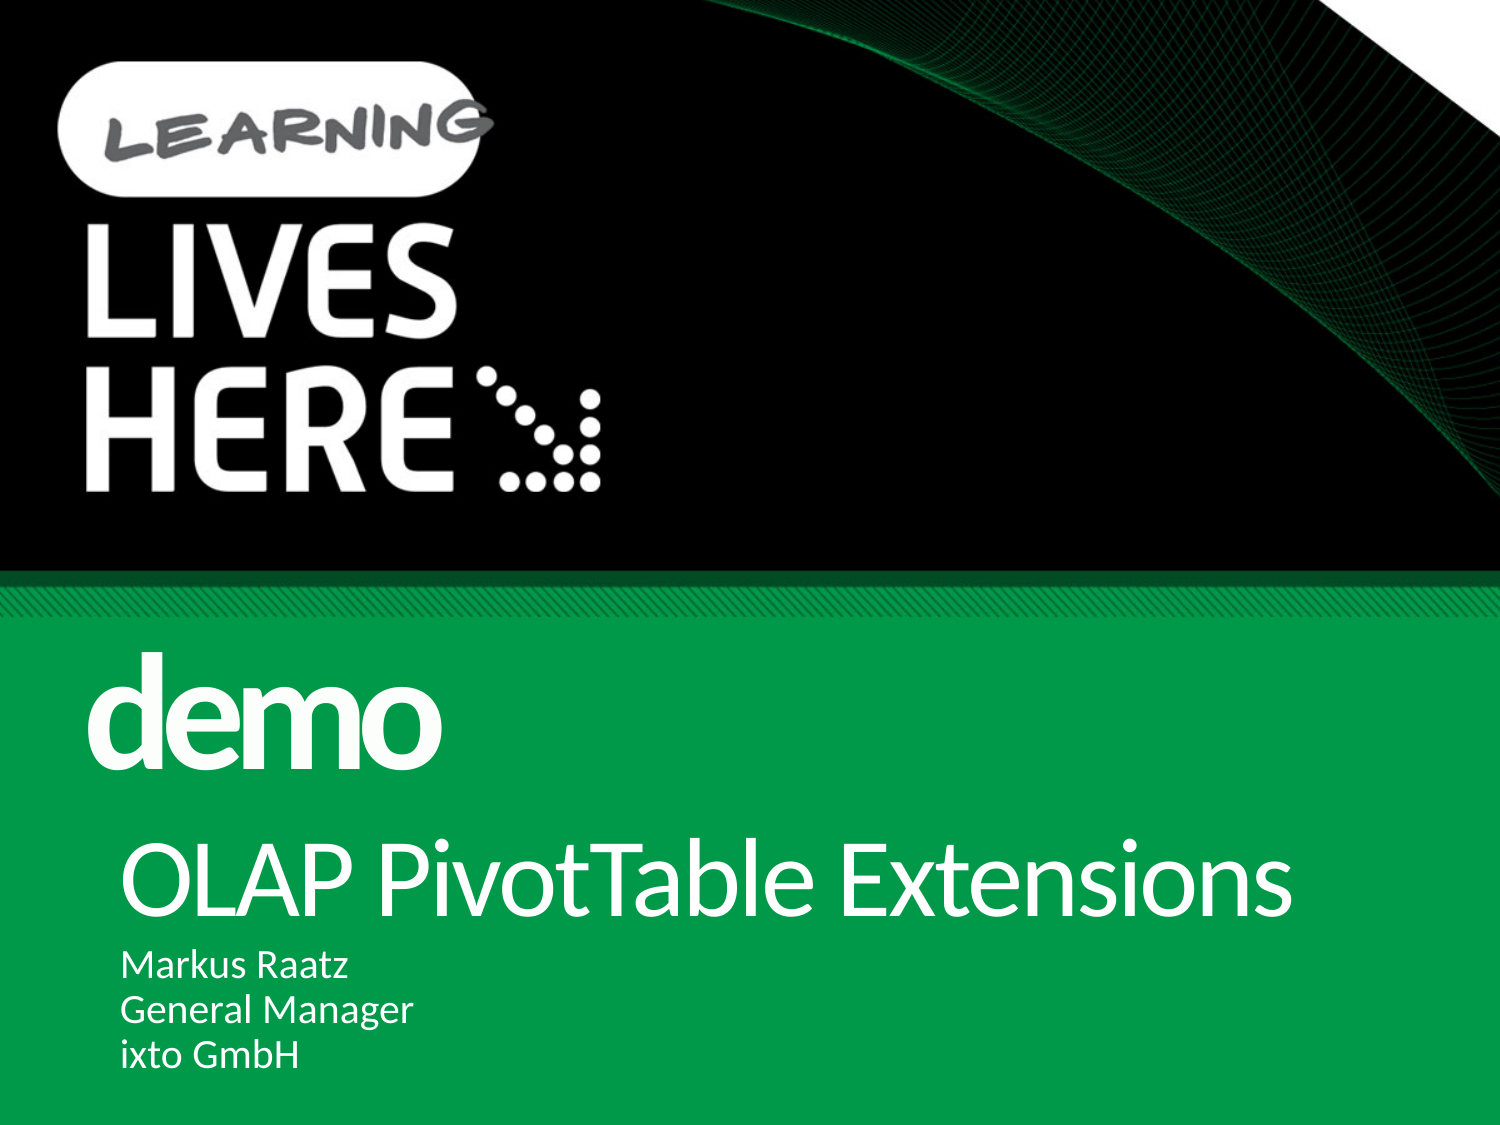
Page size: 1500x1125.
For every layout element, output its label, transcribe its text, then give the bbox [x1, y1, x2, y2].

title OLAP PivotTable Extensions [119, 818, 1375, 943]
subtitle Markus Raatz General Manager ixto GmbH [119, 942, 1236, 1019]
list demo [83, 625, 1344, 800]
picture [0, 0, 1500, 1125]
